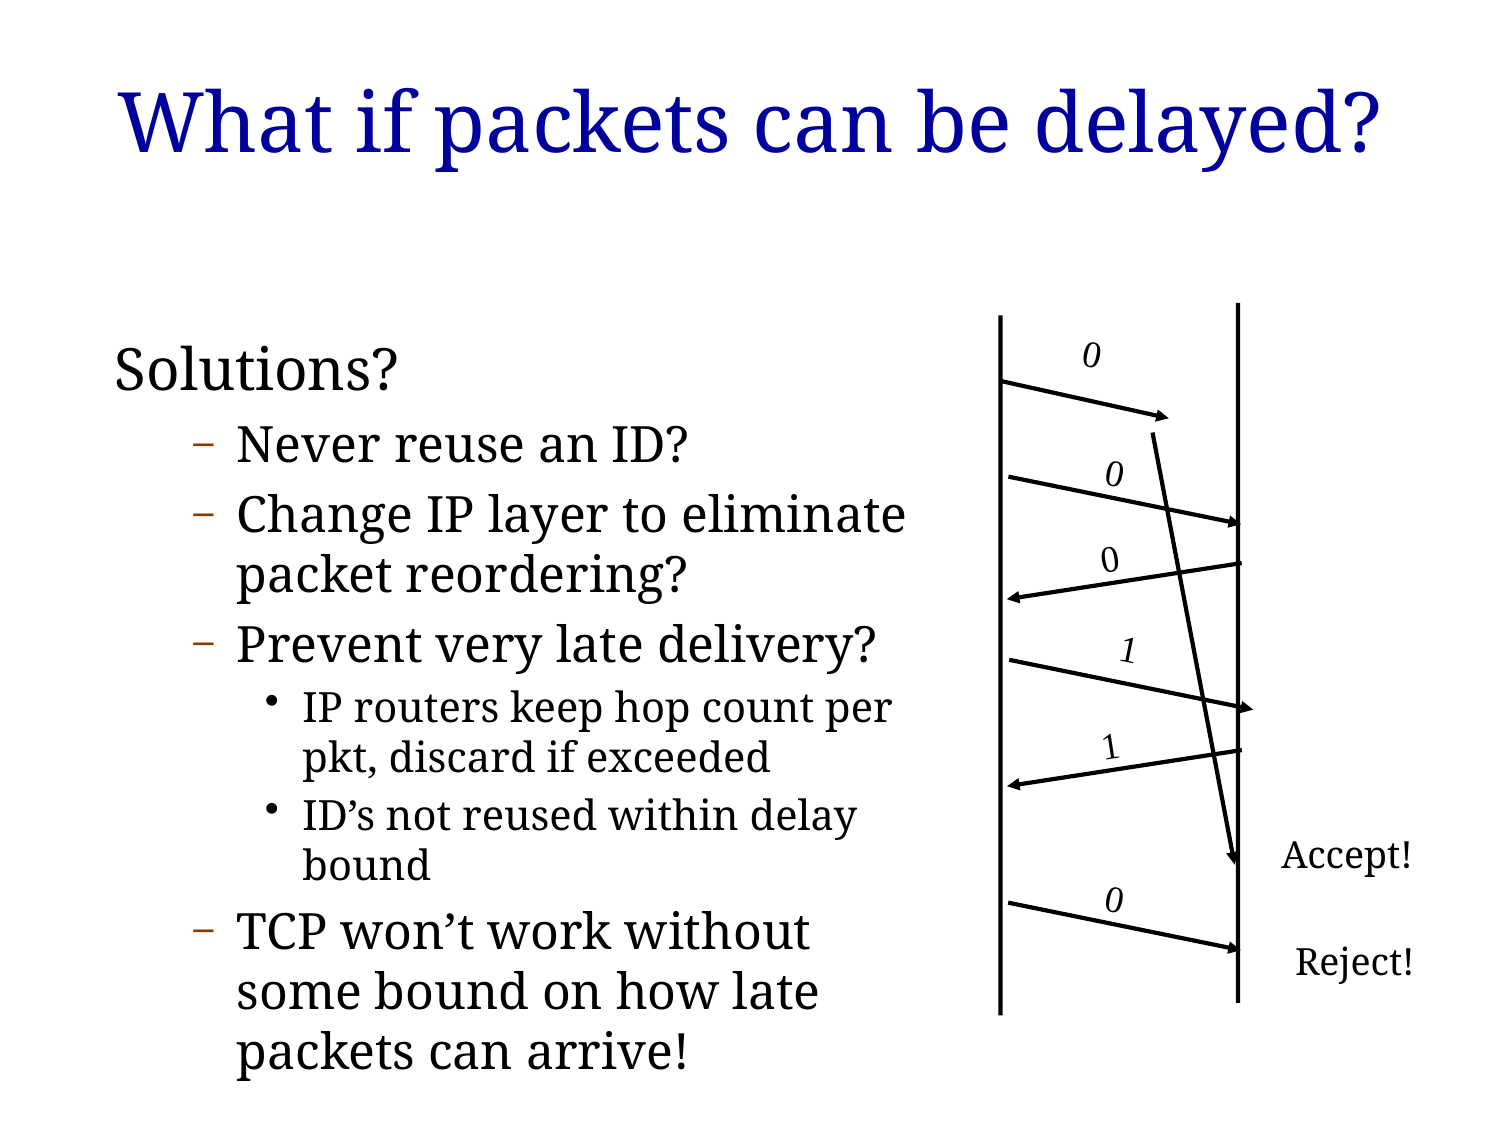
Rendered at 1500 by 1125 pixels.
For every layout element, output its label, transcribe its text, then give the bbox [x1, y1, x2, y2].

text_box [1010, 863, 1249, 939]
text_box Reject! [1280, 930, 1430, 991]
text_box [995, 703, 1234, 780]
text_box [1010, 437, 1249, 513]
title What if packets can be delayed? [74, 47, 1426, 191]
text_box [1219, 786, 1239, 861]
list Solutions? Never reuse an ID? Change IP layer to eliminate packet reordering? Prevent very late delivery? IP routers keep hop count per pkt, discard if exceeded ID’s not reused within delay bound TCP won’t work without some bound on how late packets can arrive! [99, 324, 964, 1001]
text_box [995, 516, 1234, 592]
text_box Accept! [1266, 823, 1428, 884]
text_box [1001, 381, 1169, 422]
text_box 0 [1062, 319, 1123, 388]
text_box 1 [1099, 613, 1159, 682]
text_box [1237, 701, 1254, 714]
